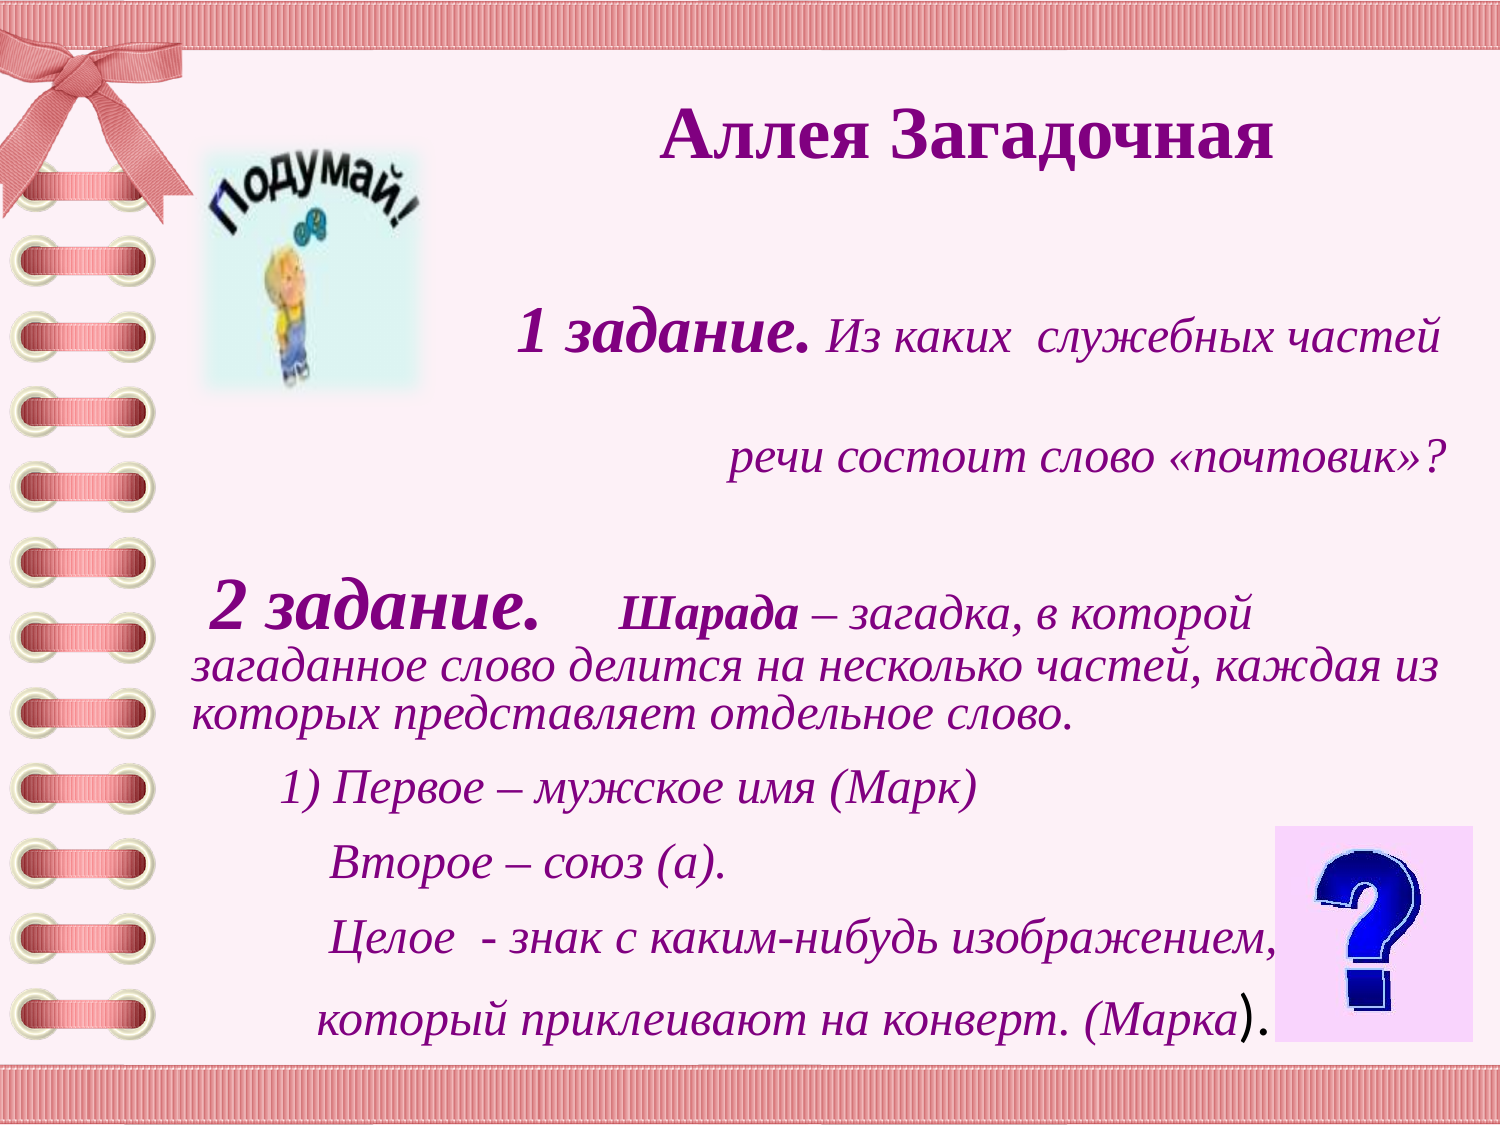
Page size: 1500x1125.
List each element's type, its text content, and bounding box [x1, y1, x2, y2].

picture [7, 232, 138, 291]
picture [7, 457, 138, 516]
picture [7, 984, 138, 1043]
picture [7, 909, 138, 968]
picture [0, 0, 1500, 407]
picture [1275, 826, 1473, 1042]
list 1 задание. Из каких служебных частей речи состоит слово «почтовик»? 2 задание. Шарада – загадка, в которой загаданное слово делится на несколько частей, каждая из которых представляет отдельное слово. 1) Первое – мужское имя (Марк) Второе – союз (а). Целое - знак с каким-нибудь изображением, который приклеивают на конверт. (Марка). [138, 216, 1500, 1046]
picture [7, 307, 138, 366]
picture [0, 1060, 1500, 1125]
picture [7, 382, 138, 441]
picture [7, 683, 138, 742]
picture [7, 608, 138, 667]
picture [7, 533, 138, 592]
title Аллея Загадочная [625, 59, 1449, 209]
picture [7, 834, 138, 893]
picture [7, 759, 138, 817]
